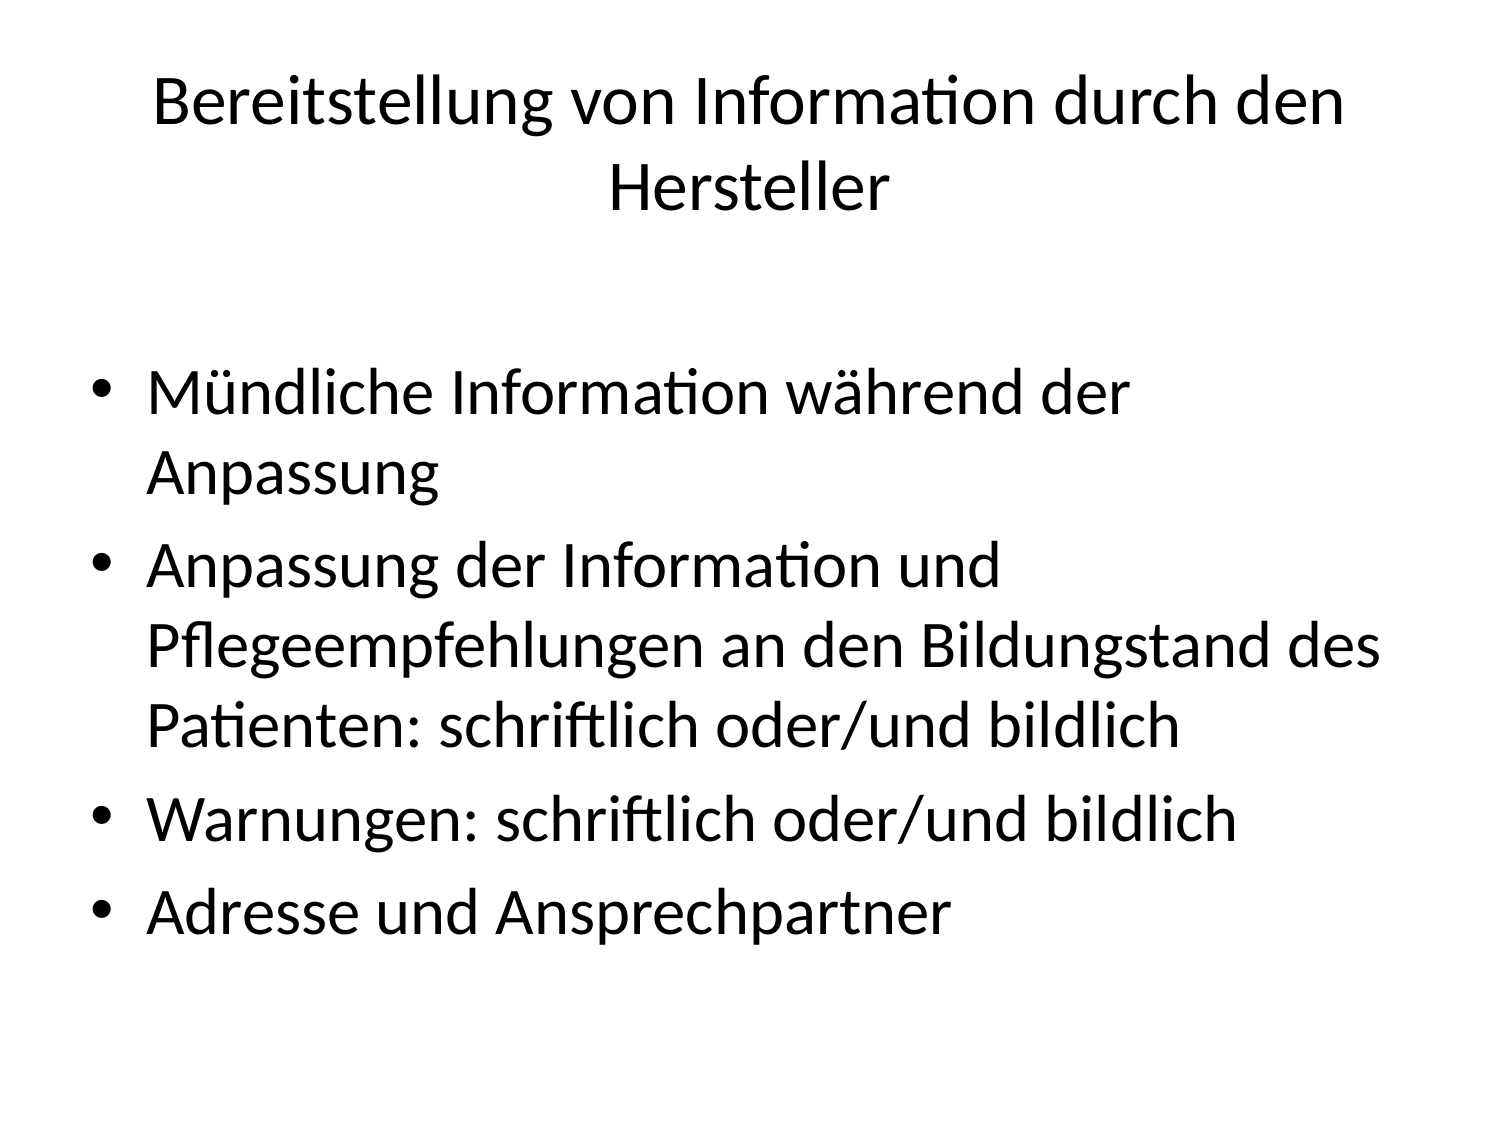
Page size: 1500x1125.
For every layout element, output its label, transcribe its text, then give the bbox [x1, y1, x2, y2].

list Mündliche Information während der Anpassung Anpassung der Information und Pflegeempfehlungen an den Bildungstand des Patienten: schriftlich oder/und bildlich Warnungen: schriftlich oder/und bildlich Adresse und Ansprechpartner [75, 339, 1425, 1005]
title Bereitstellung von Information durch den Hersteller [75, 45, 1425, 233]
